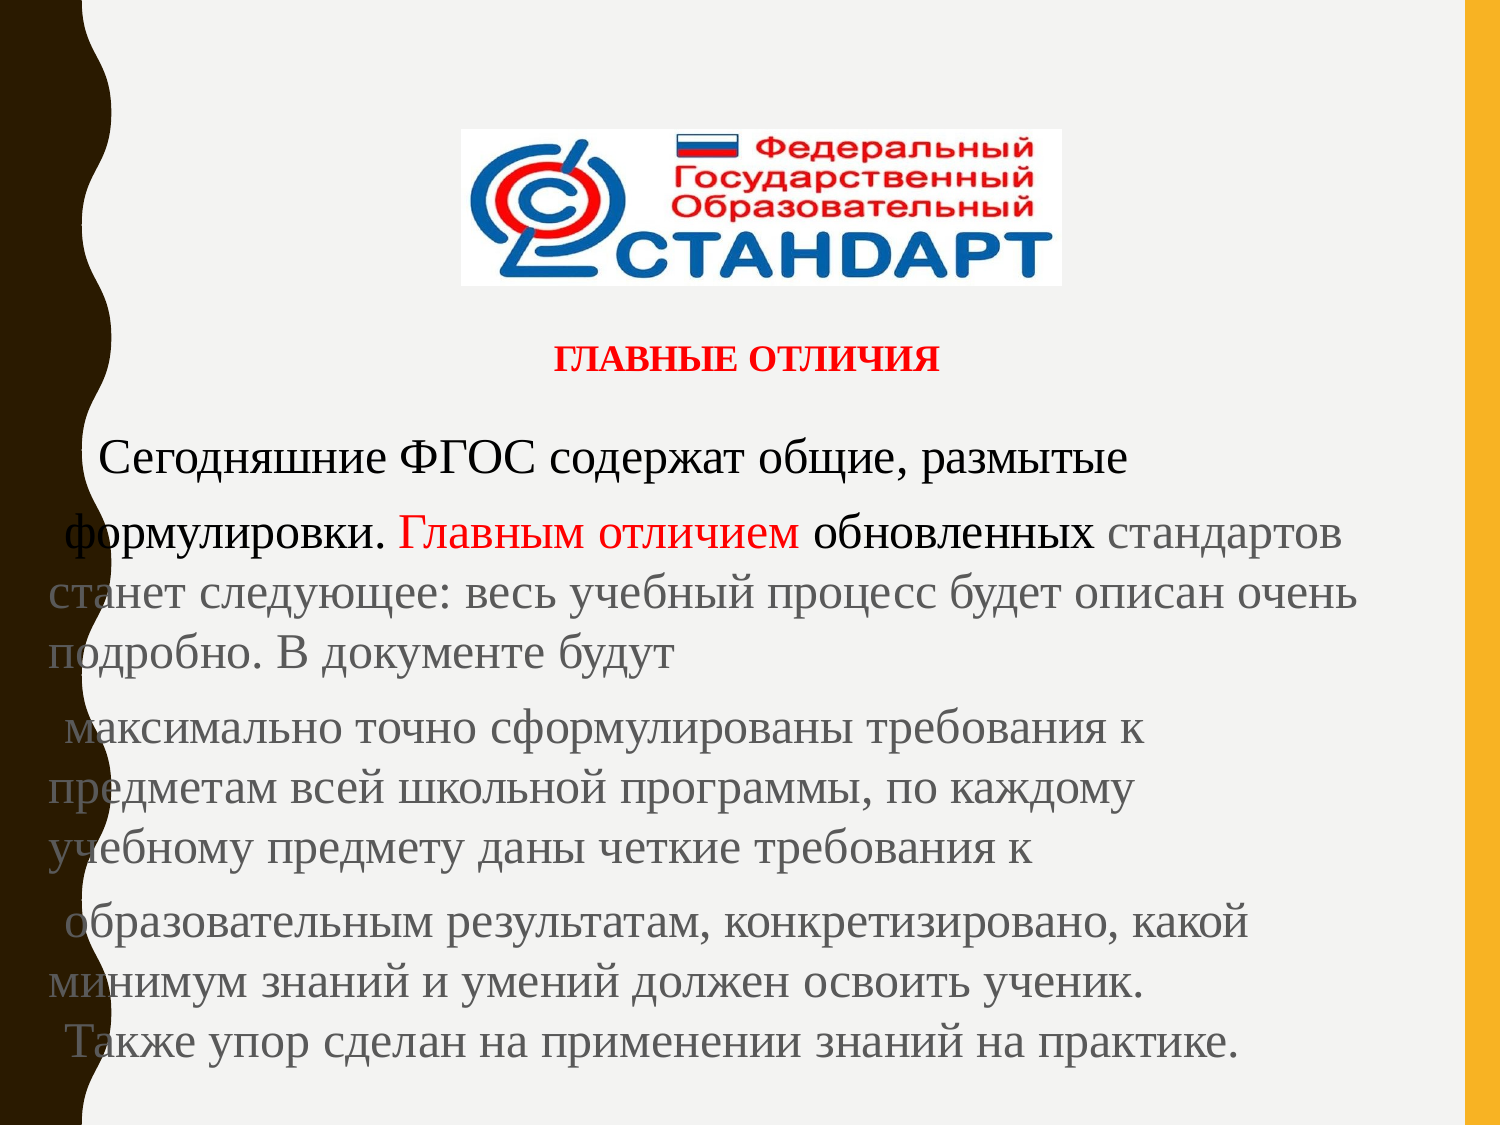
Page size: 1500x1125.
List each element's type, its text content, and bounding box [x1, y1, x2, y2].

list Сегодняшние ФГОС содержат общие, размытые формулировки. Главным отличием обновленных стандартов станет следующее: весь учебный процесс будет описан очень подробно. В документе будут максимально точно сформулированы требования к предметам всей школьной программы, по каждому учебному предмету даны четкие требования к образовательным результатам, конкретизировано, какой минимум знаний и умений должен освоить ученик. Также упор сделан на применении знаний на практике. [46, 421, 1425, 1068]
picture [461, 129, 1062, 286]
text_box ГЛАВНЫЕ ОТЛИЧИЯ [551, 332, 948, 380]
